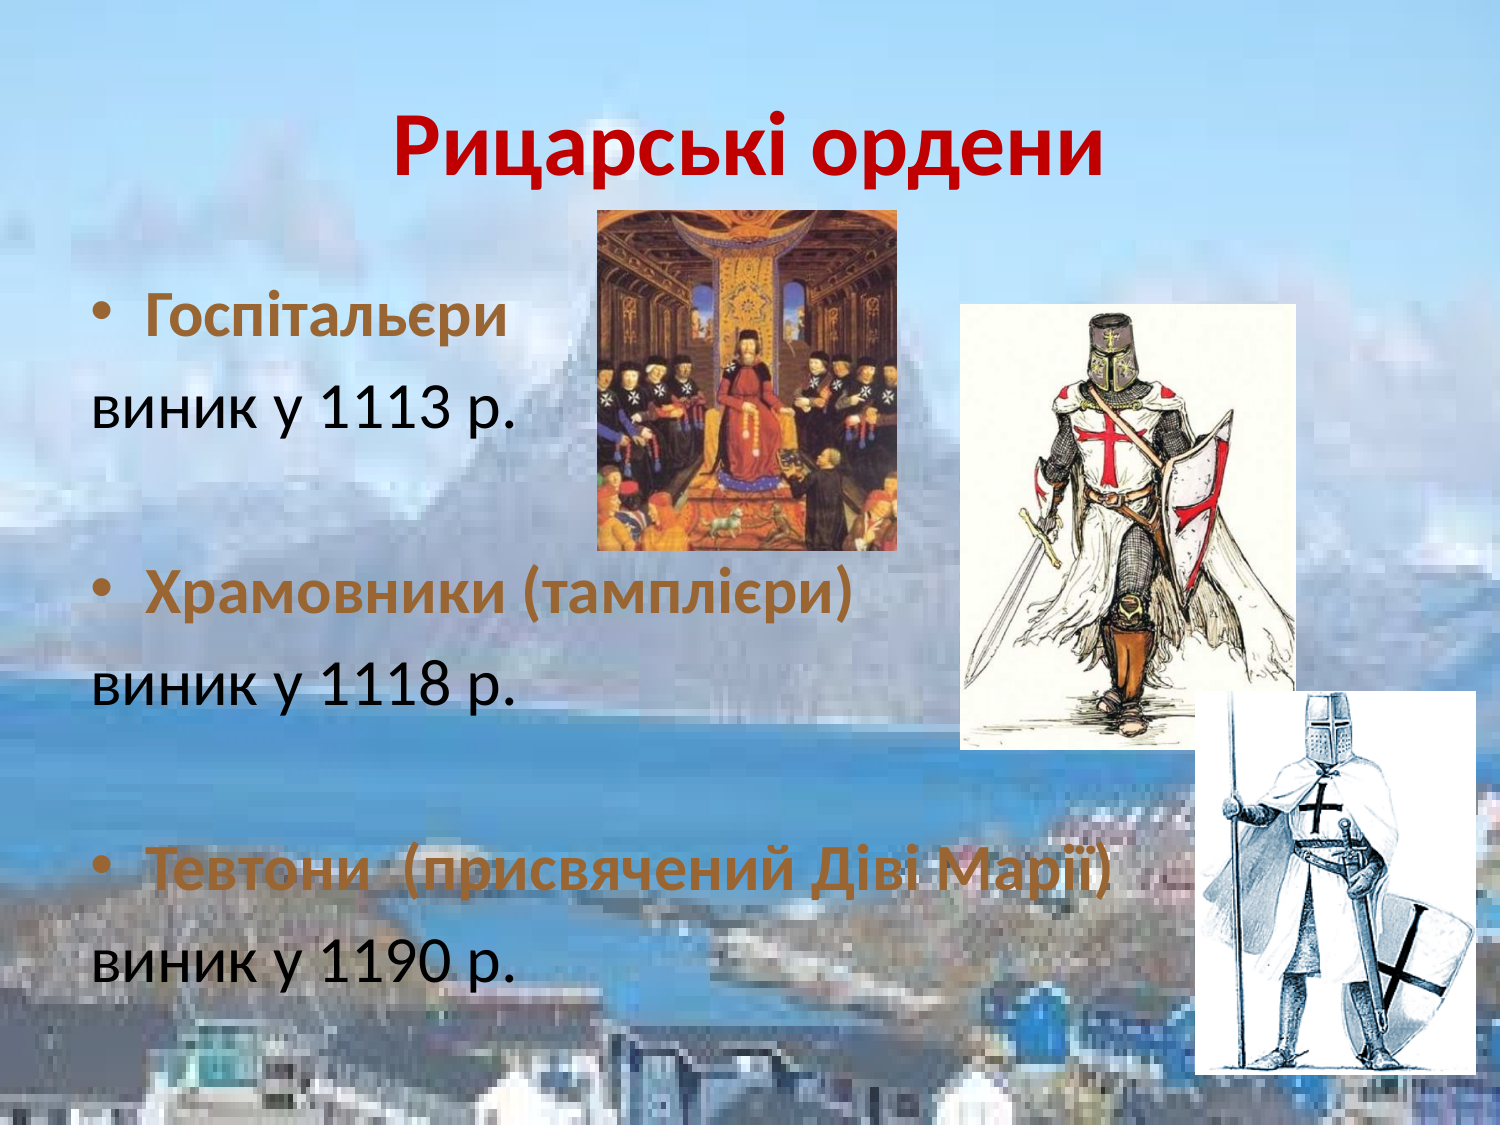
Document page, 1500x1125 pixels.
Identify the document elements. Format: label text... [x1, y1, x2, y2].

table_cell [0, 0, 1500, 1125]
list Госпітальєри виник у 1113 р. Храмовники (тамплієри) виник у 1118 р. Тевтони (присвячений Діві Марії) виник у 1190 р. [75, 262, 1425, 1005]
title Рицарські ордени [75, 45, 1425, 233]
picture [597, 210, 897, 552]
picture [960, 304, 1476, 1075]
